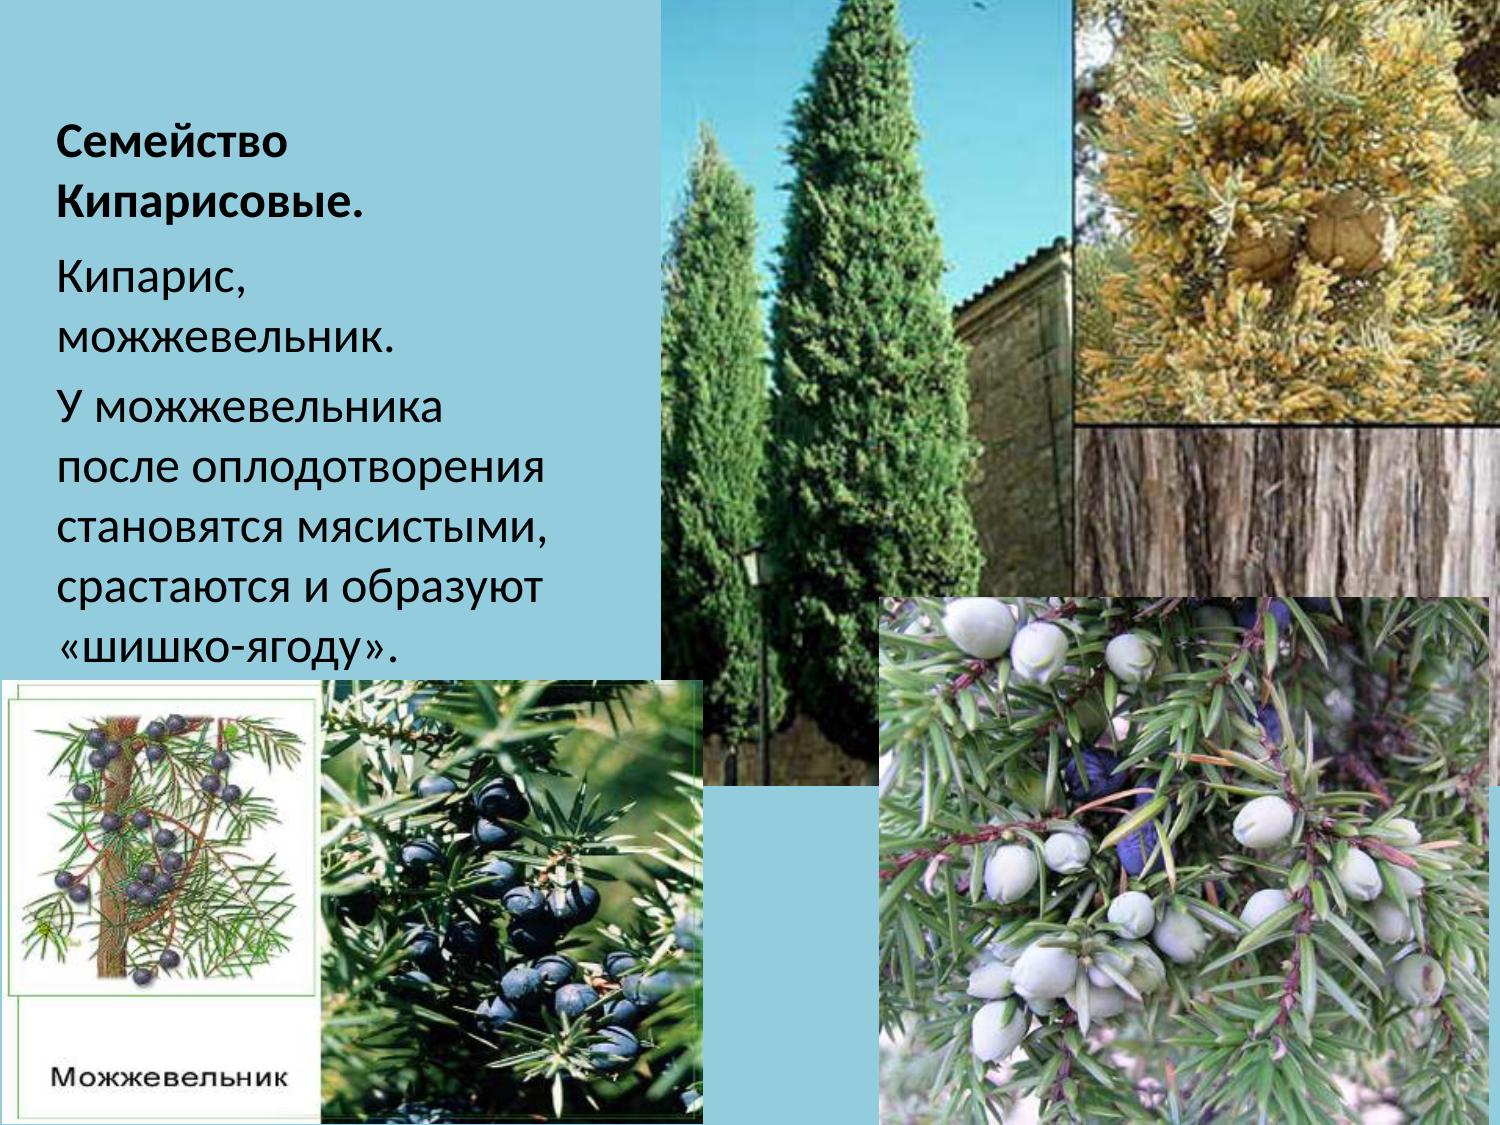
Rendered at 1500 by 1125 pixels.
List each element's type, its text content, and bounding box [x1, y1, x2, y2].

list Кипарис, можжевельник. У можжевельника после оплодотворения становятся мясистыми, срастаются и образуют «шишко-ягоду». [40, 235, 569, 679]
title Семейство Кипарисовые. [40, 0, 569, 235]
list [661, 0, 1500, 787]
picture [2, 680, 704, 1124]
picture [879, 597, 1489, 1125]
